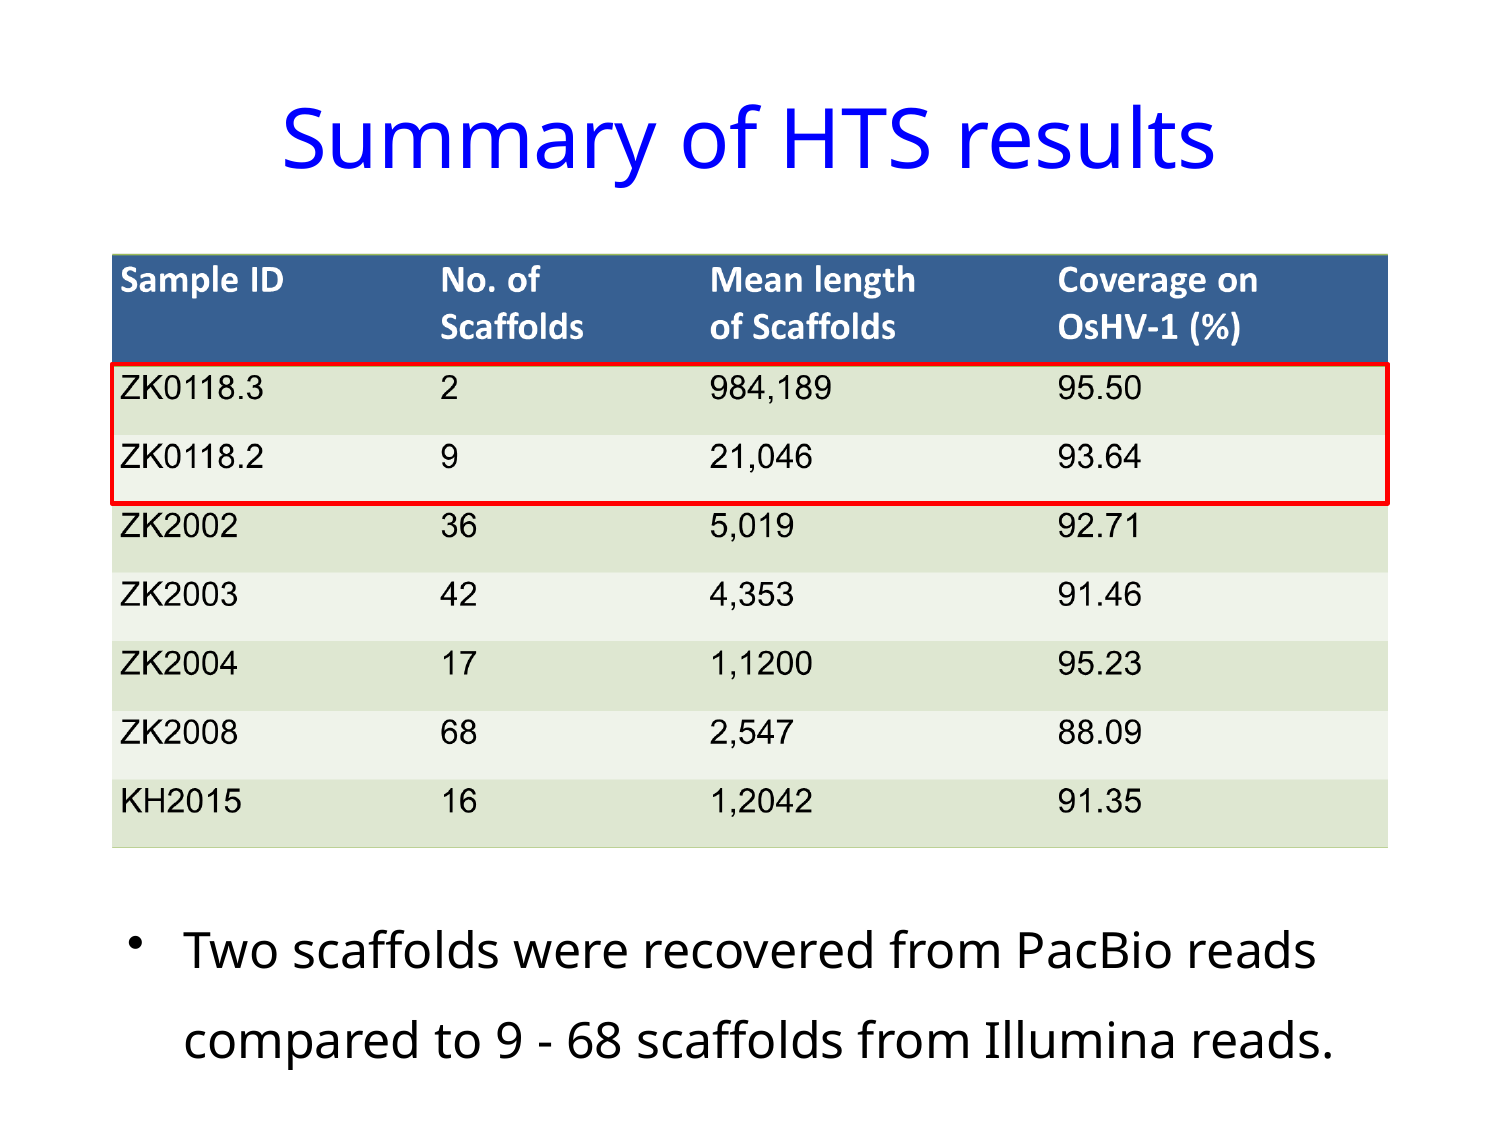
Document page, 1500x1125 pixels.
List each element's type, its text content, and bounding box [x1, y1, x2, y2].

text_box Two scaffolds were recovered from PacBio reads compared to 9 - 68 scaffolds from Illumina reads. [112, 881, 1388, 1094]
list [111, 243, 1388, 848]
title Summary of HTS results [112, 30, 1388, 219]
